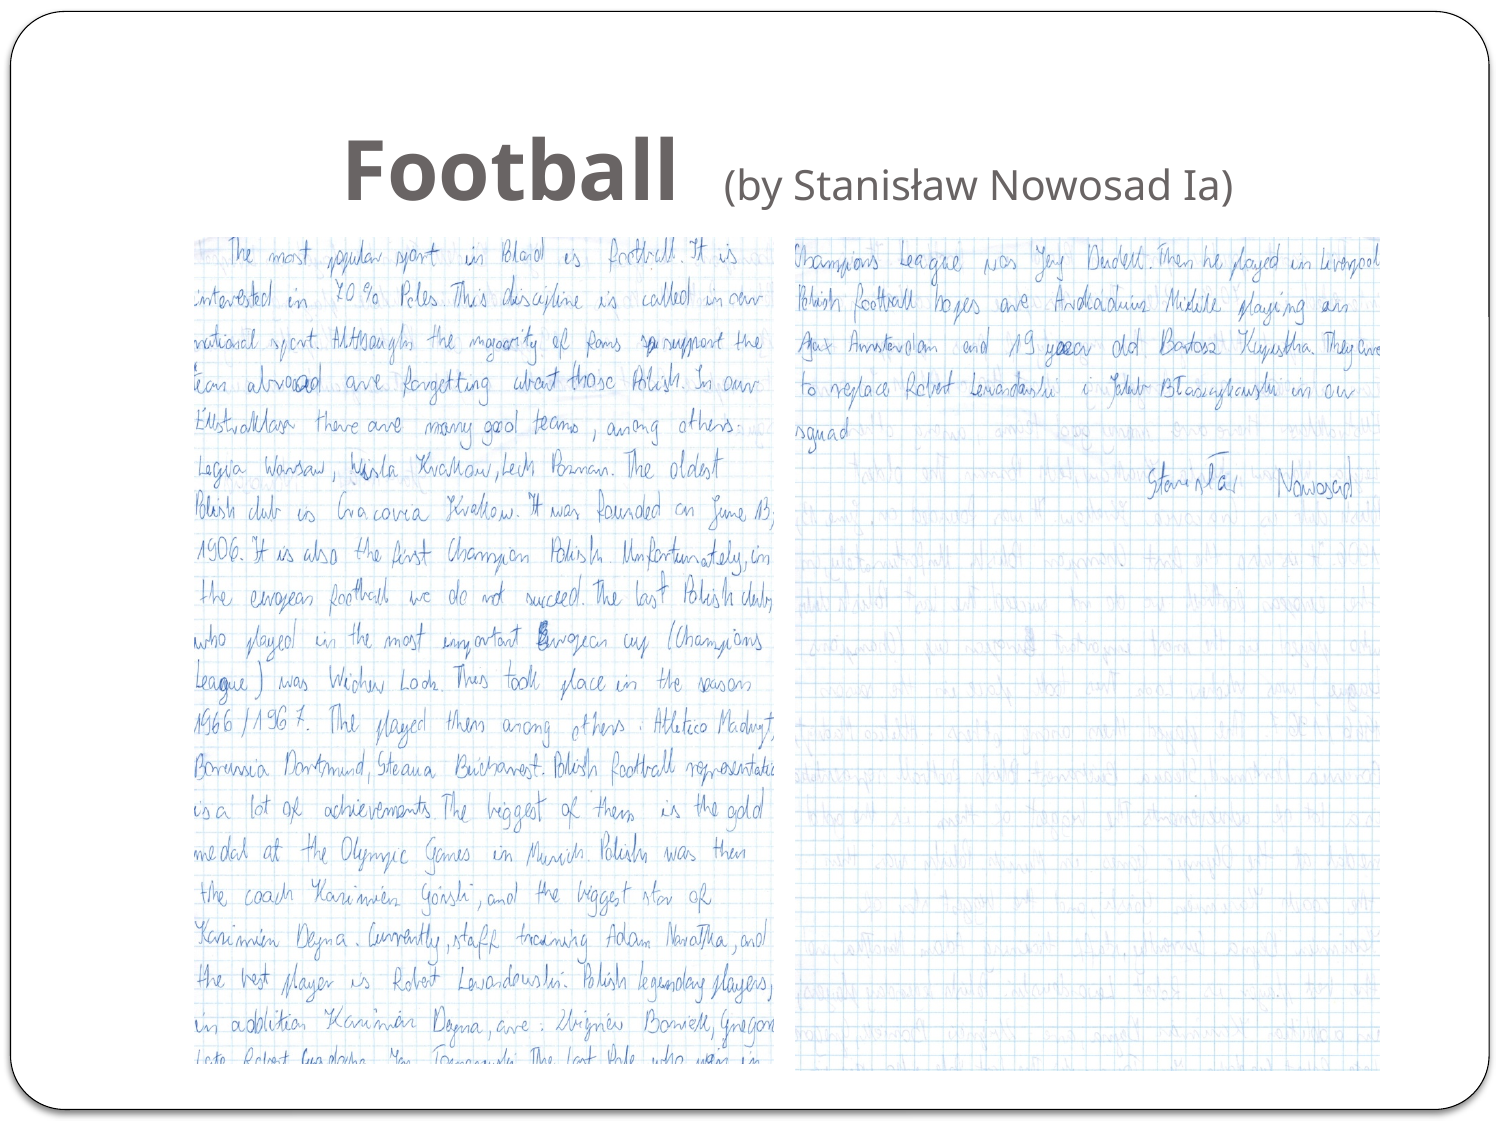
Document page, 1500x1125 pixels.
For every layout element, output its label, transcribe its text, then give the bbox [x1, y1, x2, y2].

title Football (by Stanisław Nowosad Ia) [150, 45, 1425, 233]
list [795, 237, 1381, 1071]
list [194, 237, 774, 1064]
